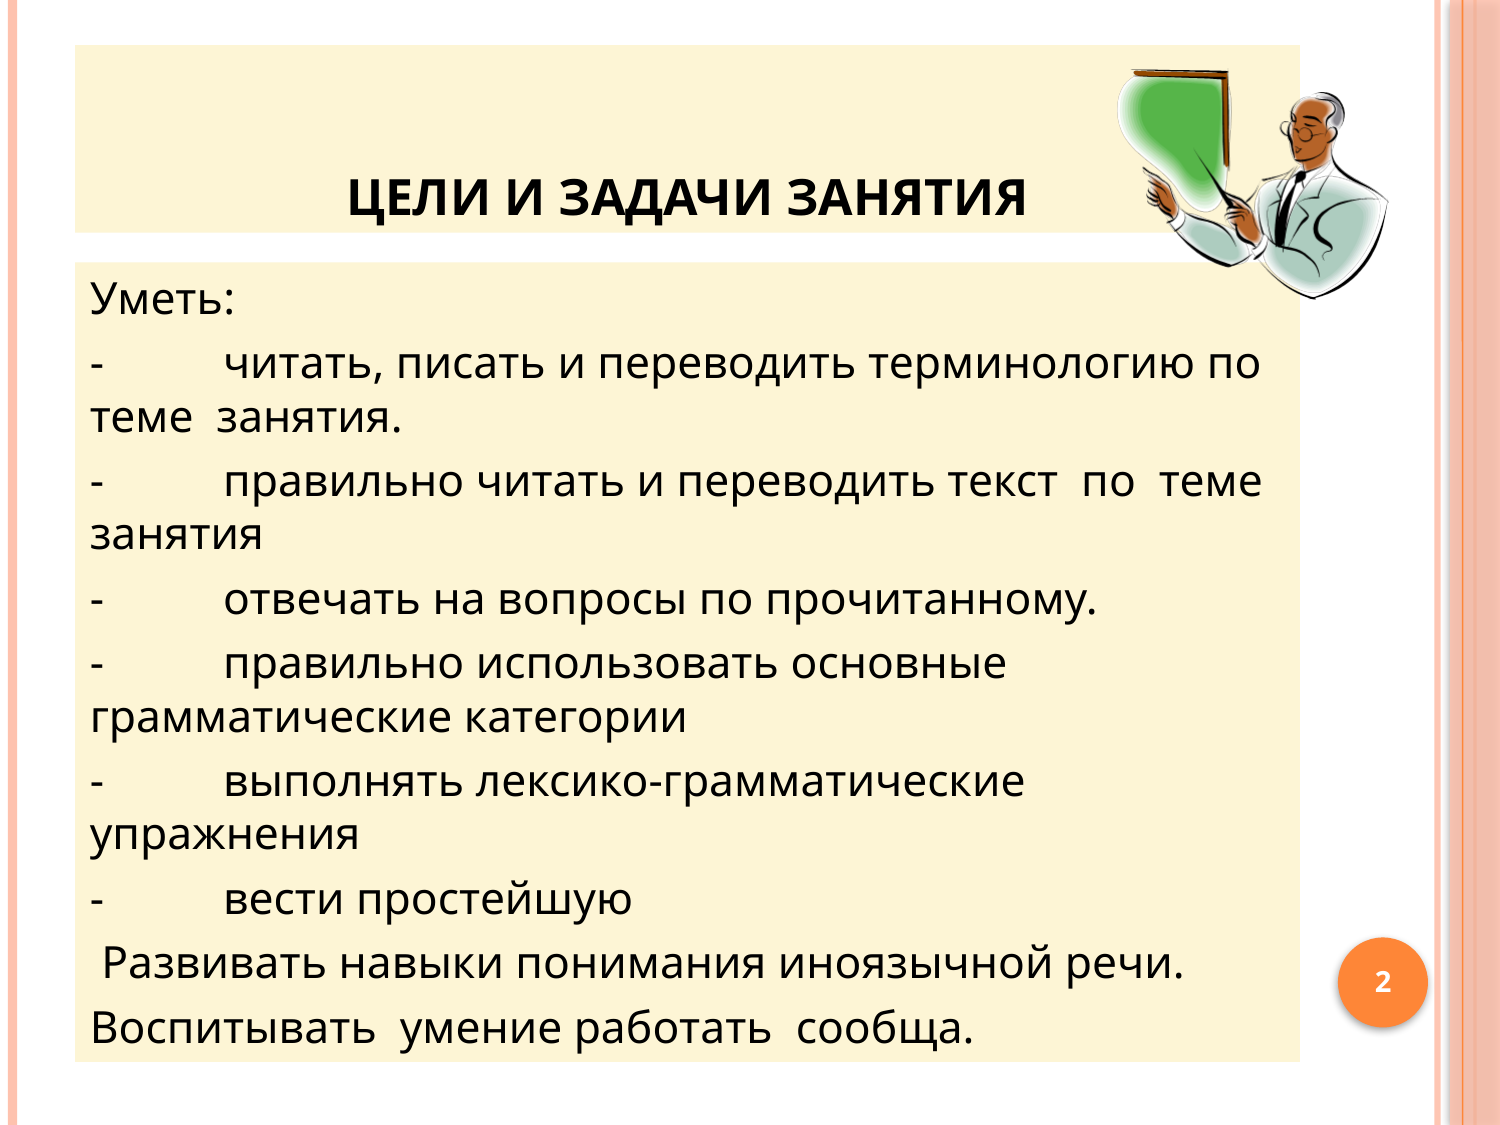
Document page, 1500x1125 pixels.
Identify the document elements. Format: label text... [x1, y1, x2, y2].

slide_number 2 [1333, 940, 1434, 1027]
picture [1115, 65, 1389, 300]
title Цели и задачи занятия [75, 45, 1300, 233]
list Уметь: - читать, писать и переводить терминологию по теме занятия. - правильно читать и переводить текст по теме занятия - отвечать на вопросы по прочитанному. - правильно использовать основные грамматические категории - выполнять лексико-грамматические упражнения - вести простейшую Развивать навыки понимания иноязычной речи. Воспитывать умение работать сообща. [75, 262, 1300, 1062]
